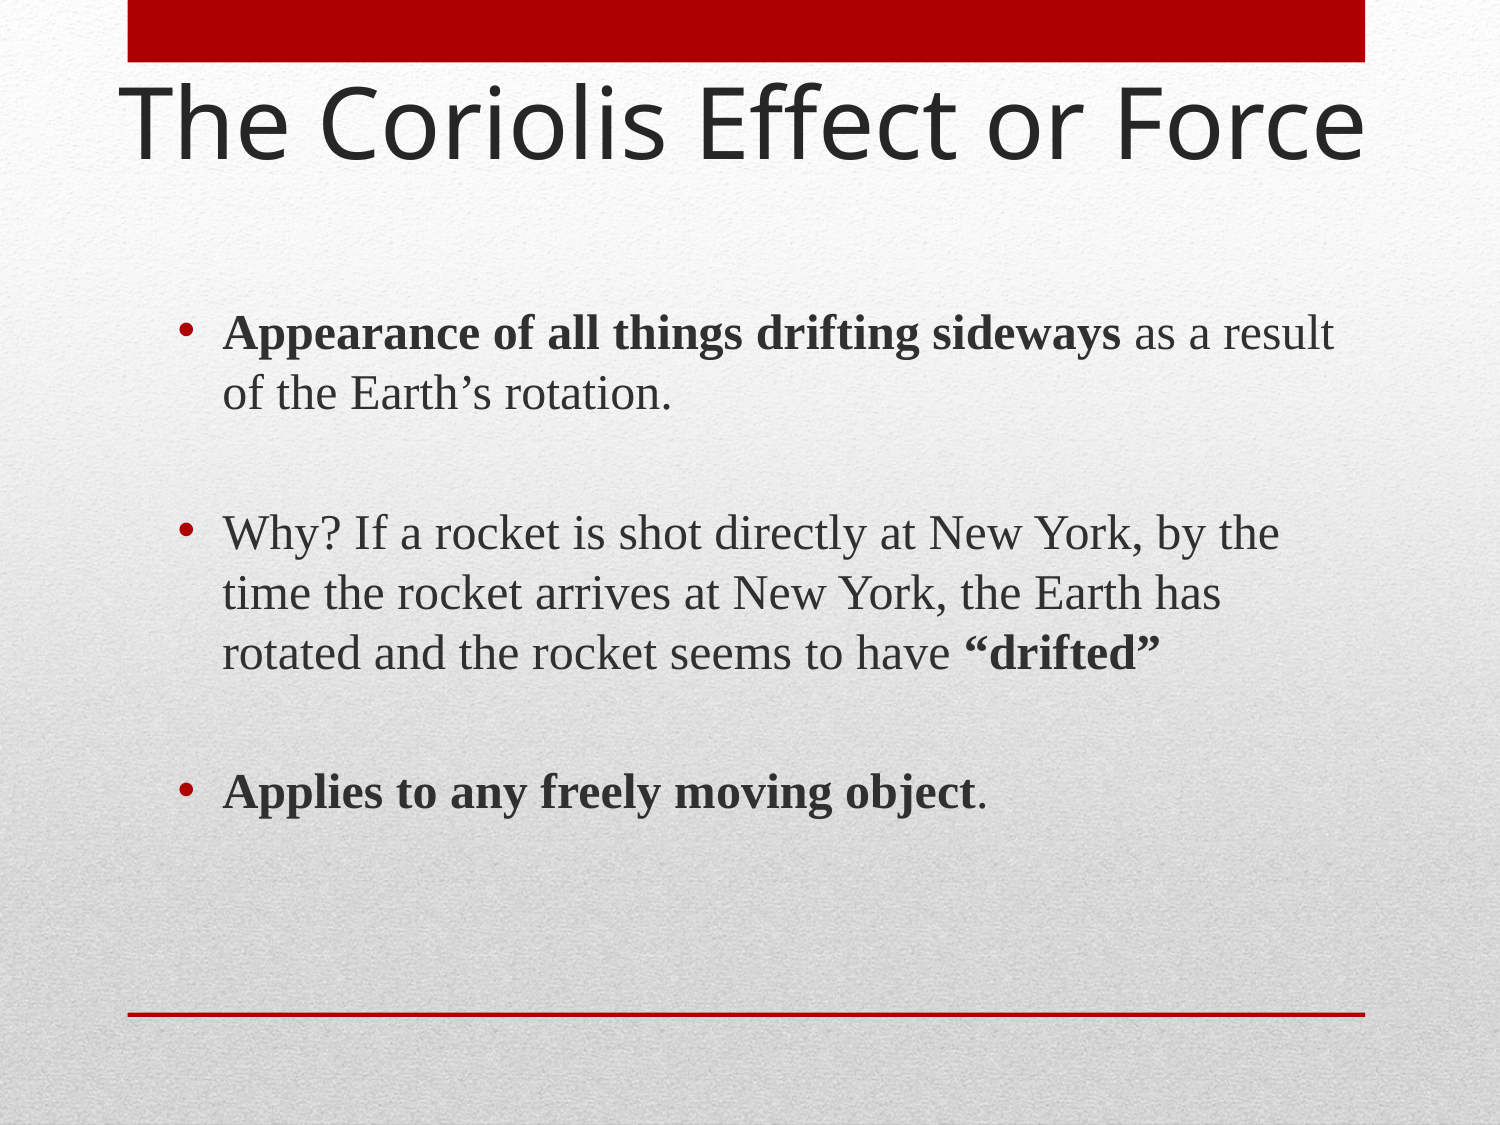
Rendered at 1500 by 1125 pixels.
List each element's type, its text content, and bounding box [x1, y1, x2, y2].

list Appearance of all things drifting sideways as a result of the Earth’s rotation. Why? If a rocket is shot directly at New York, by the time the rocket arrives at New York, the Earth has rotated and the rocket seems to have “drifted” Applies to any freely moving object. [162, 187, 1363, 931]
title The Coriolis Effect or Force [24, 0, 1463, 188]
